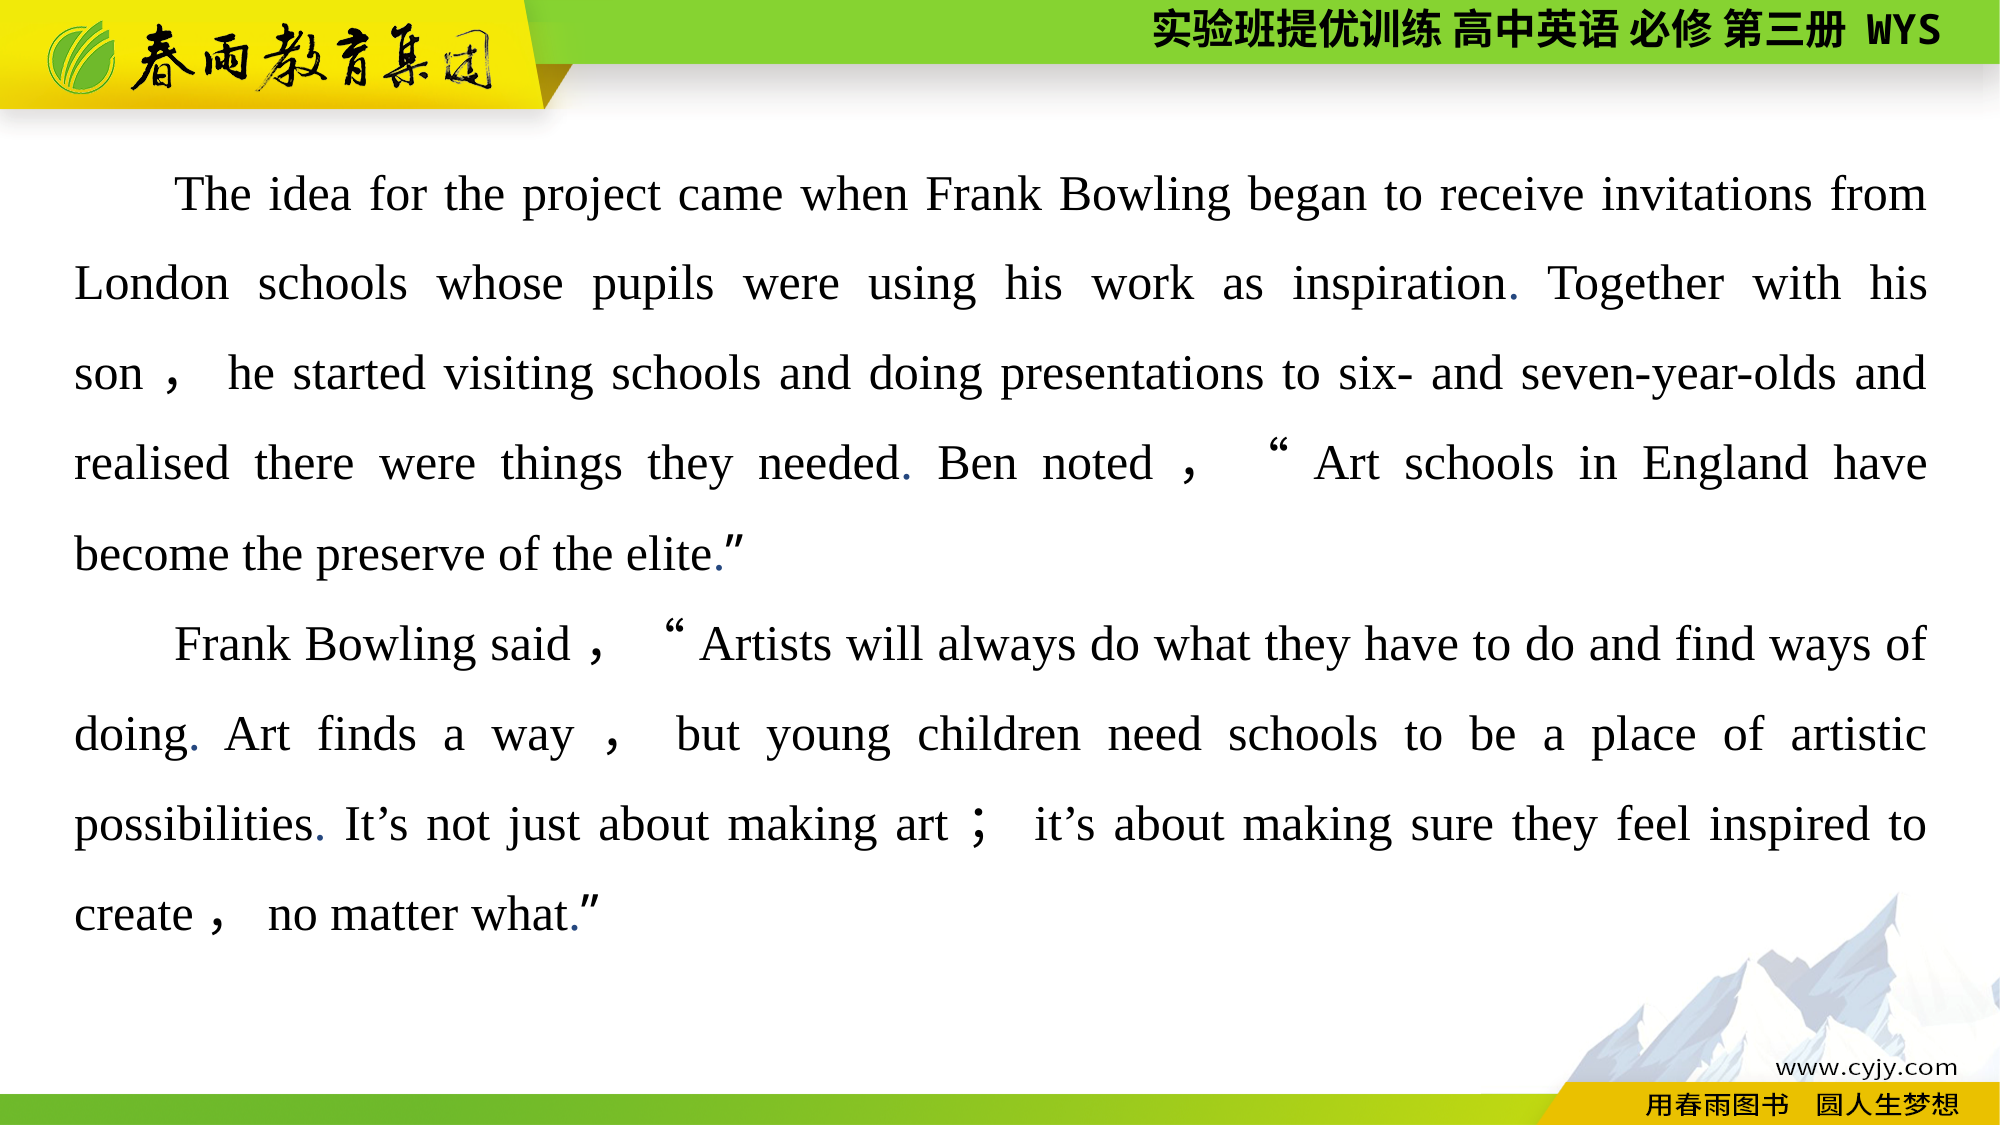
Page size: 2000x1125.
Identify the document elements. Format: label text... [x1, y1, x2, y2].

picture [0, 0, 2000, 1125]
list The idea for the project came when Frank Bowling began to receive invitations from London schools whose pupils were using his work as inspiration. Together with his son，he started visiting schools and doing presentations to six- and seven-year-olds and realised there were things they needed. Ben noted，“Art schools in England have become the preserve of the elite.” Frank Bowling said，“Artists will always do what they have to do and find ways of doing. Art finds a way，but young children need schools to be a place of artistic possibilities. It’s not just about making art；it’s about making sure they feel inspired to create，no matter what.” [59, 122, 1944, 944]
